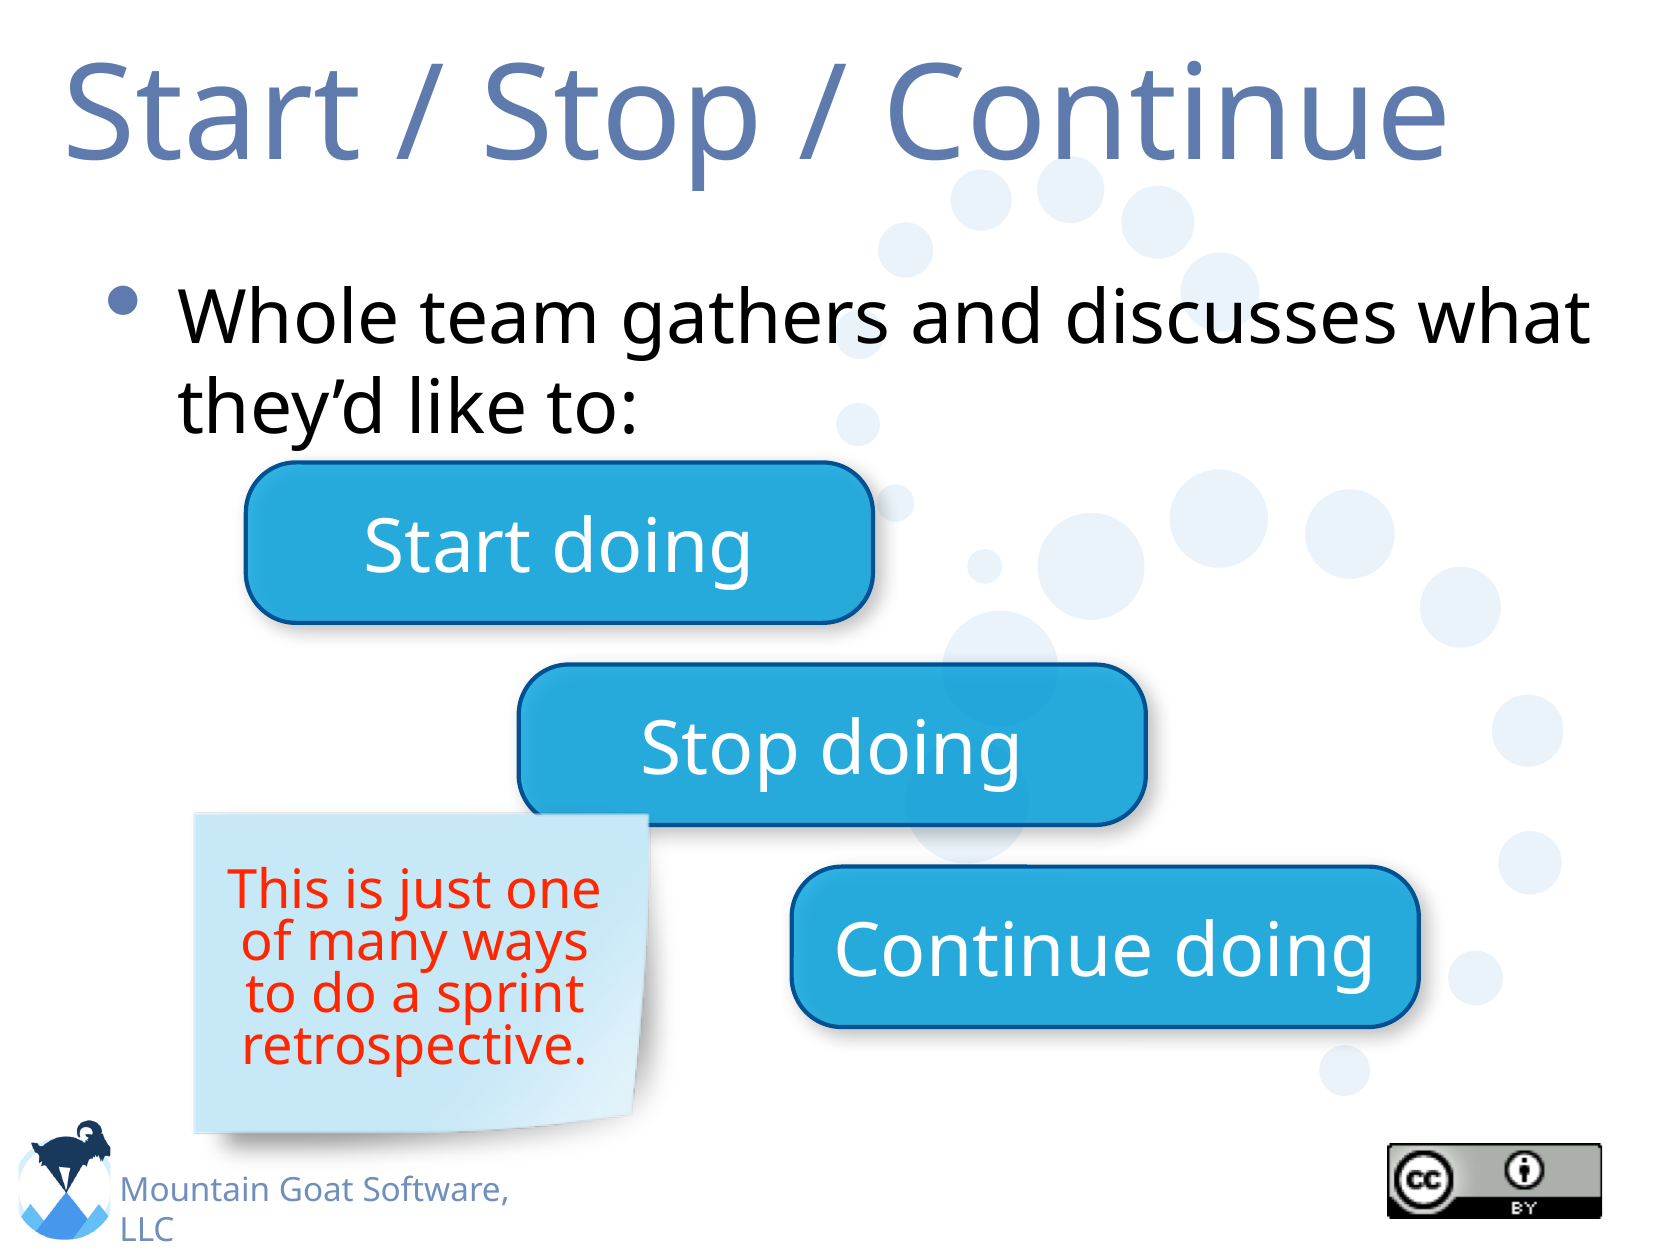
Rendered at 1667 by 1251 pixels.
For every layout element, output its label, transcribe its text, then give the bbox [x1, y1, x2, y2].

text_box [518, 664, 1147, 826]
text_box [791, 866, 1420, 1028]
list Whole team gathers and discusses what they’d like to: [55, 261, 1609, 493]
picture [18, 1120, 111, 1240]
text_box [245, 462, 874, 624]
title Start / Stop / Continue [55, 18, 1609, 195]
picture [1387, 1143, 1603, 1219]
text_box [182, 795, 692, 1181]
